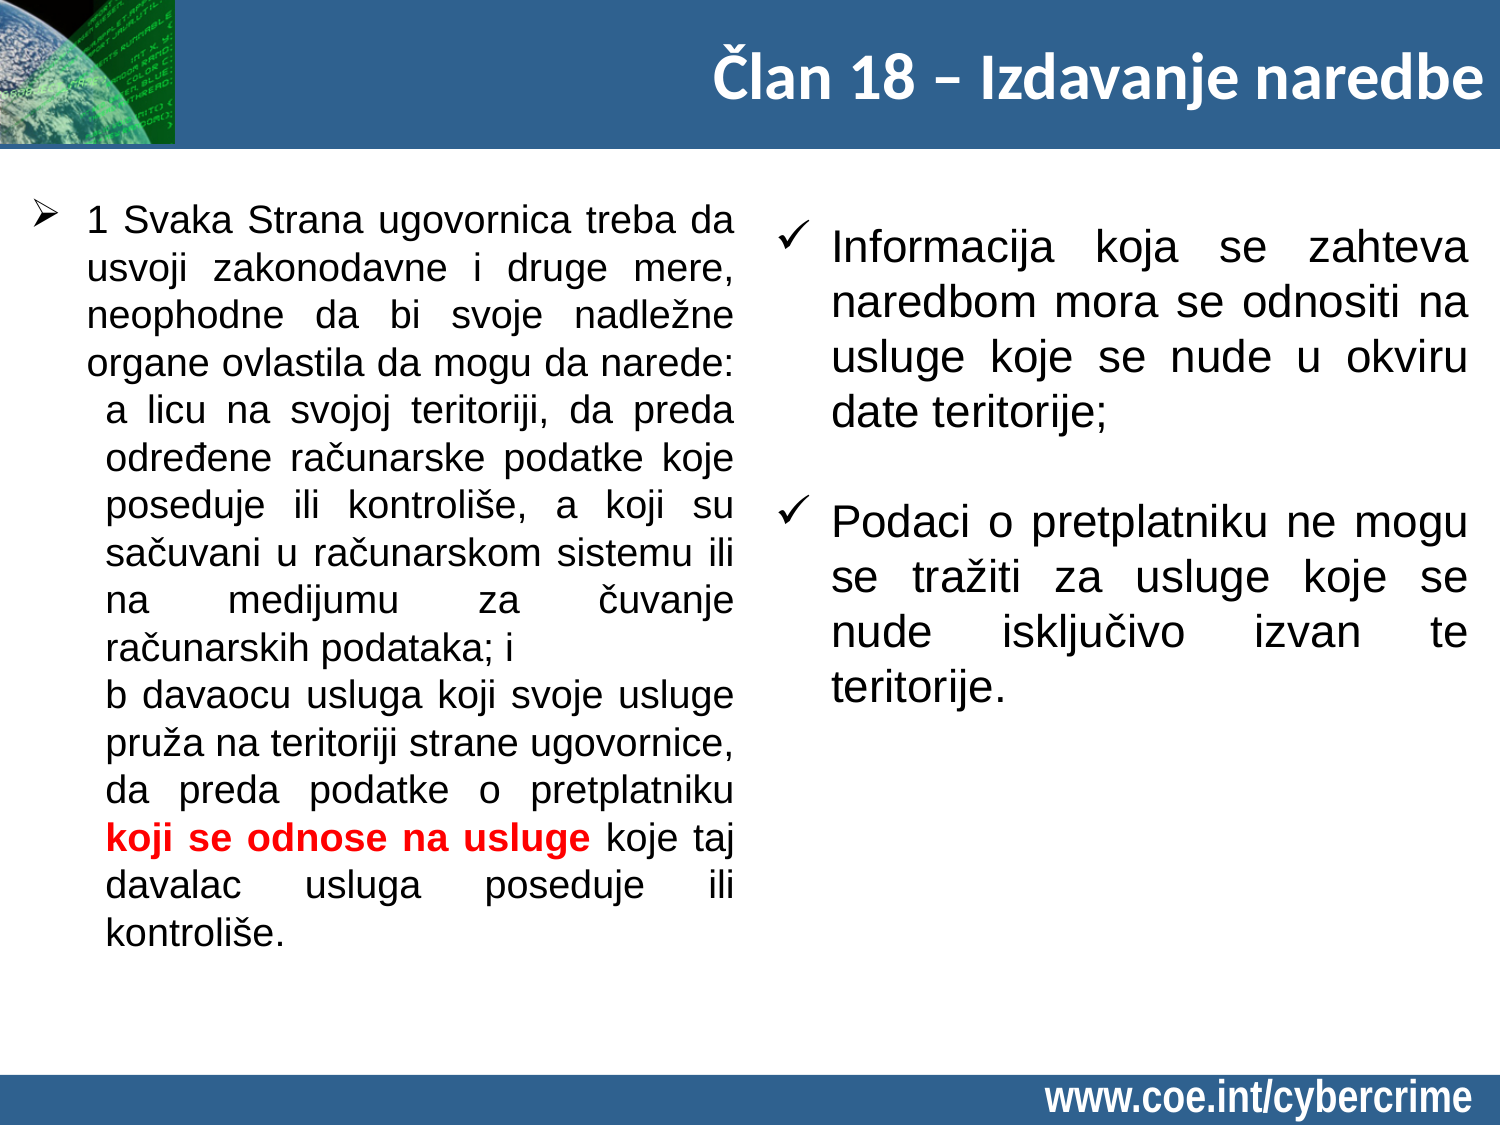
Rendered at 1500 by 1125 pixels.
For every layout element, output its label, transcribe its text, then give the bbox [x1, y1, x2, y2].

text_box www.coe.int/cybercrime [1030, 1059, 1500, 1125]
text_box [0, 1073, 1030, 1125]
picture [0, 0, 175, 144]
text_box Informacija koja se zahteva naredbom mora se odnositi na usluge koje se nude u okviru date teritorije; Podaci o pretplatniku ne mogu se tražiti za usluge koje se nude isključivo izvan te teritorije. [759, 209, 1485, 719]
text_box 1 Svaka Strana ugovornica treba da usvoji zakonodavne i druge mere, neophodne da bi svoje nadležne organe ovlastila da mogu da narede: a licu na svojoj teritoriji, da preda određene računarske podatke koje poseduje ili kontroliše, a koji su sačuvani u računarskom sistemu ili na medijumu za čuvanje računarskih podataka; i b davaocu usluga koji svoje usluge pruža na teritoriji strane ugovornice, da preda podatke o pretplatniku koji se odnose na usluge koje taj davalac usluga poseduje ili kontroliše. [15, 186, 750, 962]
text_box Član 18 – Izdavanje naredbe [175, 0, 1500, 151]
